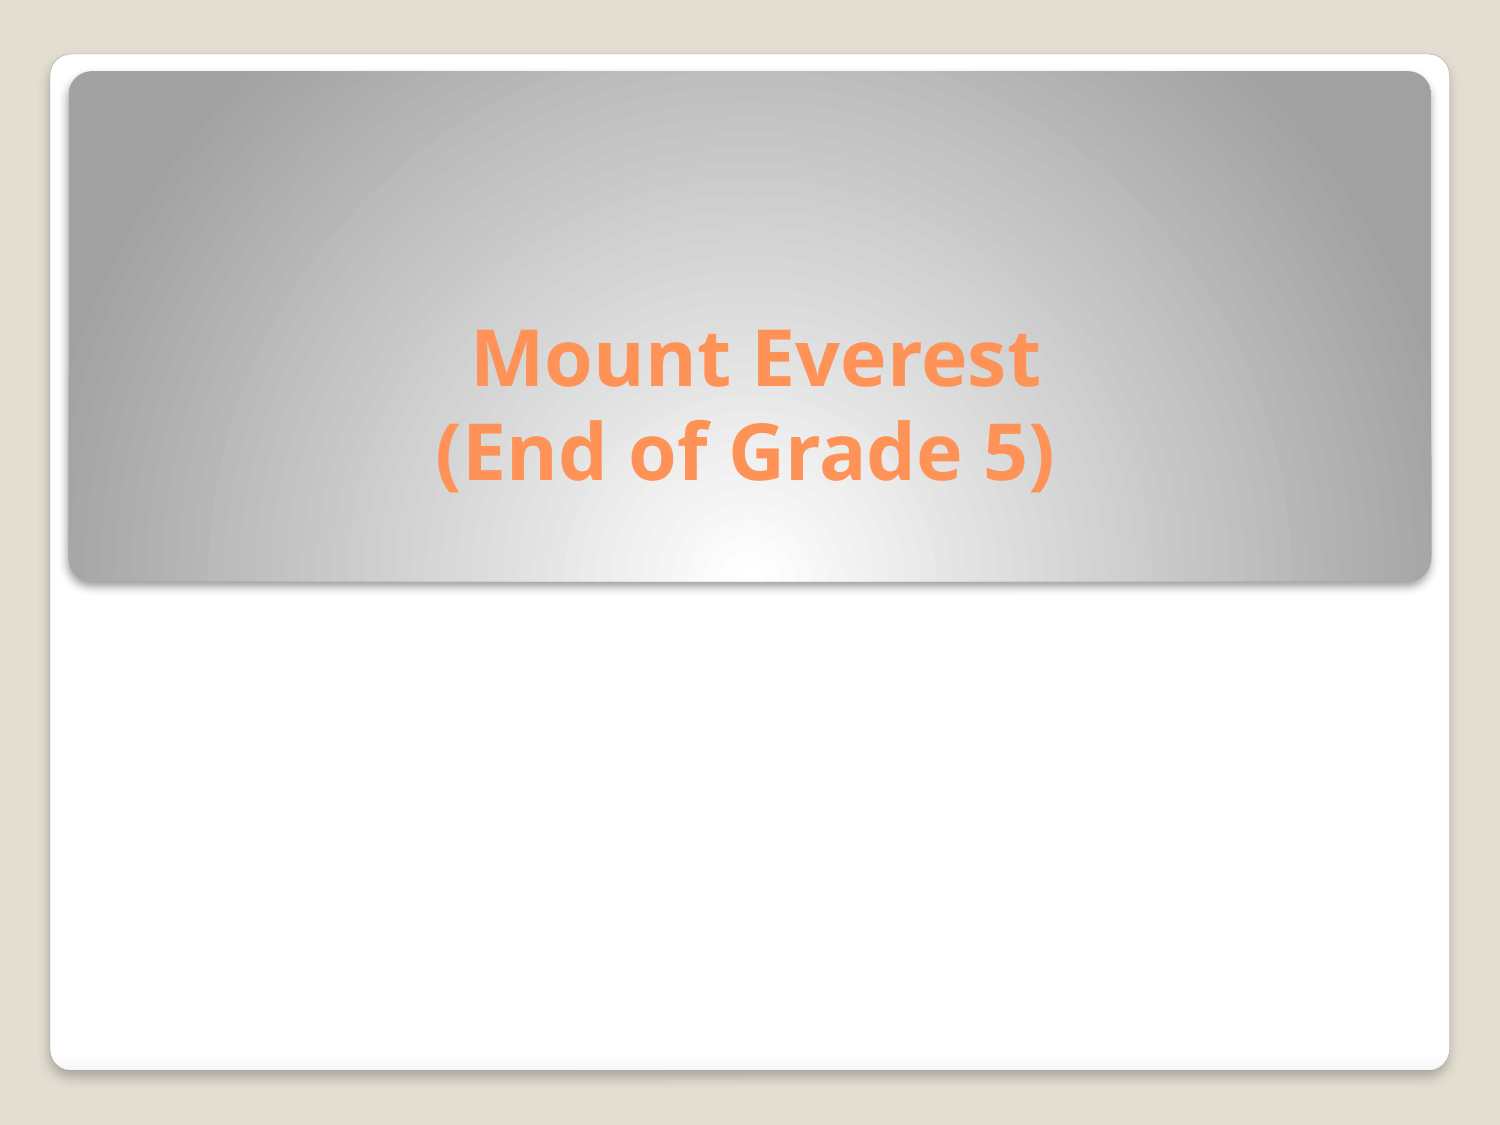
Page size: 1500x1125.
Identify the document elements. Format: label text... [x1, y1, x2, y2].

title Mount Everest (End of Grade 5) [118, 298, 1394, 599]
